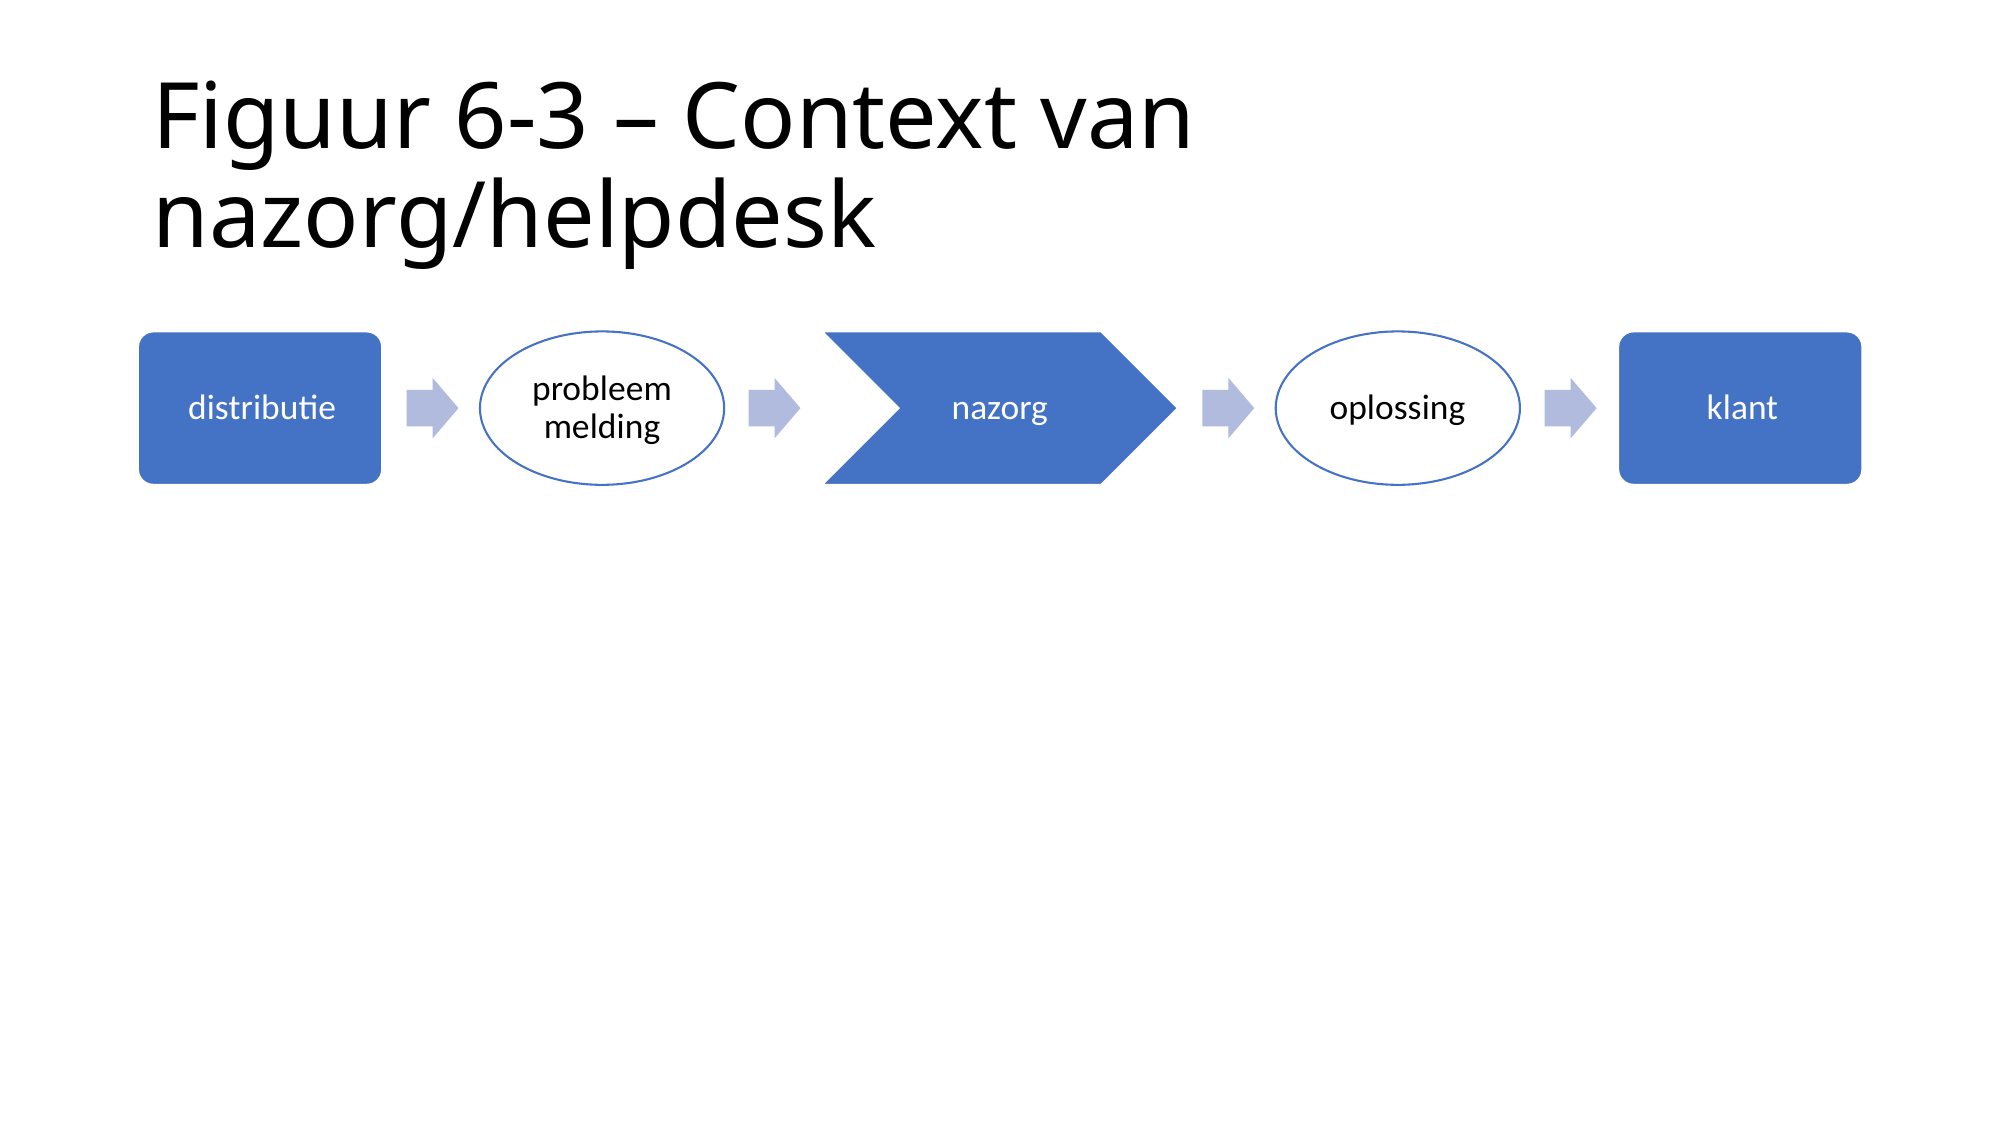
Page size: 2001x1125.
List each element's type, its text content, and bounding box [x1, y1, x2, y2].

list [137, 299, 1863, 517]
title Figuur 6-3 – Context van nazorg/helpdesk [137, 59, 1863, 278]
